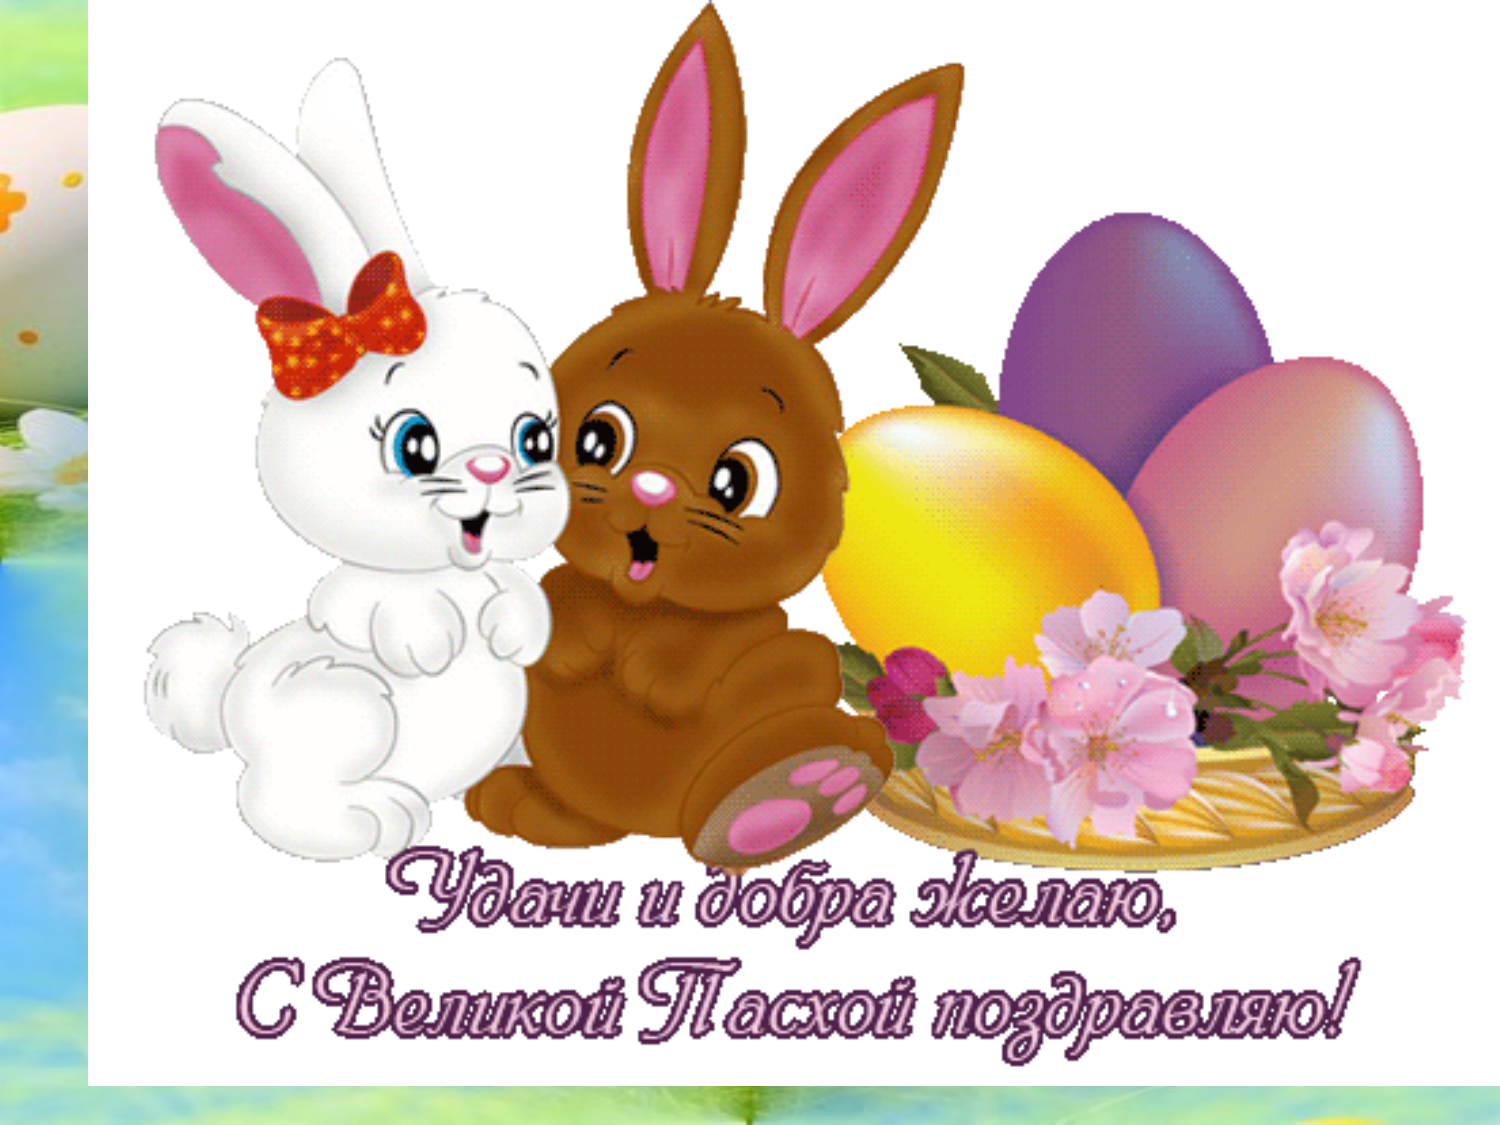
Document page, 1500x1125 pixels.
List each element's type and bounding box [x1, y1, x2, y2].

picture [0, 0, 1500, 1125]
list [88, 0, 1500, 1086]
